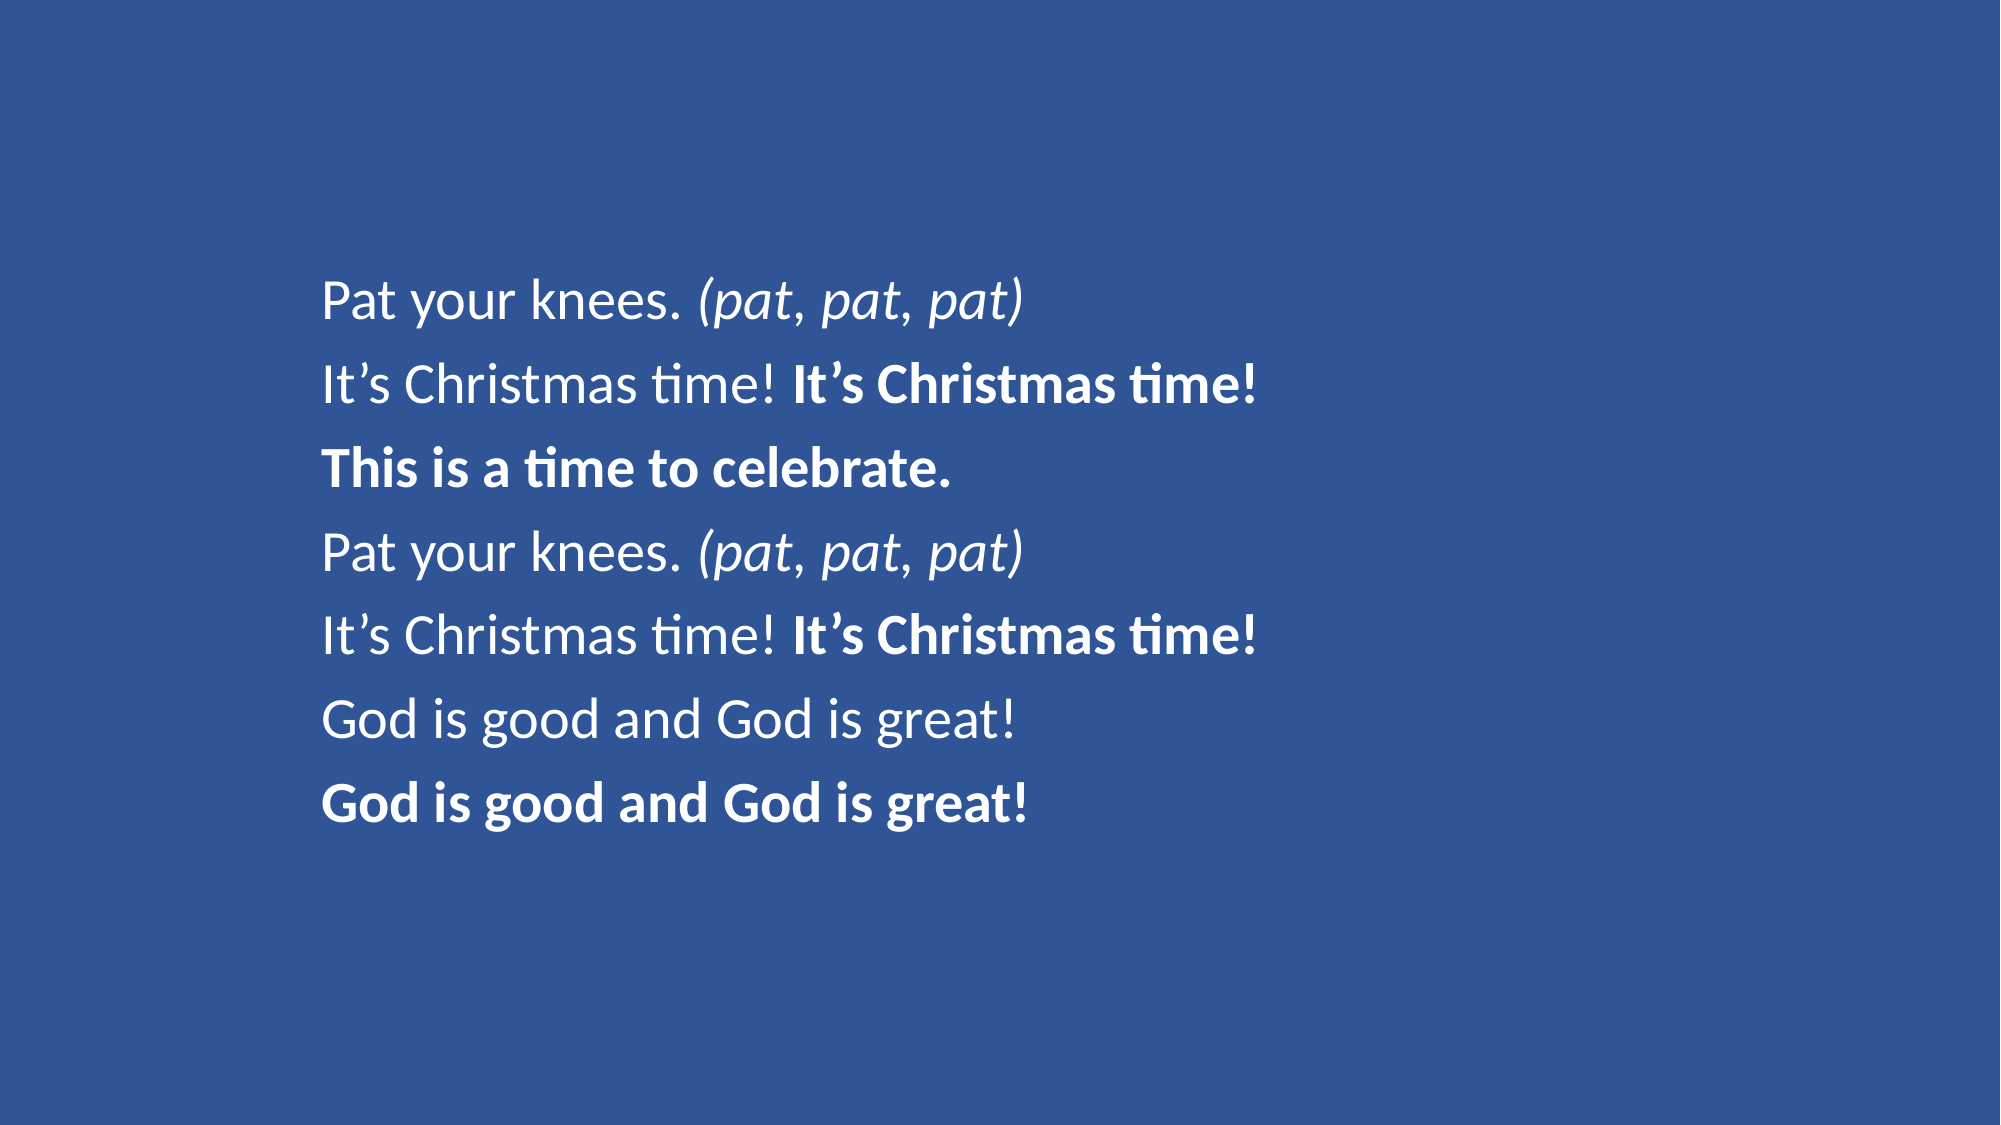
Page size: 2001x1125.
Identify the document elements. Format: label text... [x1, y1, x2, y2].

list Pat your knees. (pat, pat, pat) It’s Christmas time! It’s Christmas time! This is a time to celebrate. Pat your knees. (pat, pat, pat) It’s Christmas time! It’s Christmas time! God is good and God is great! God is good and God is great! [306, 261, 1694, 864]
